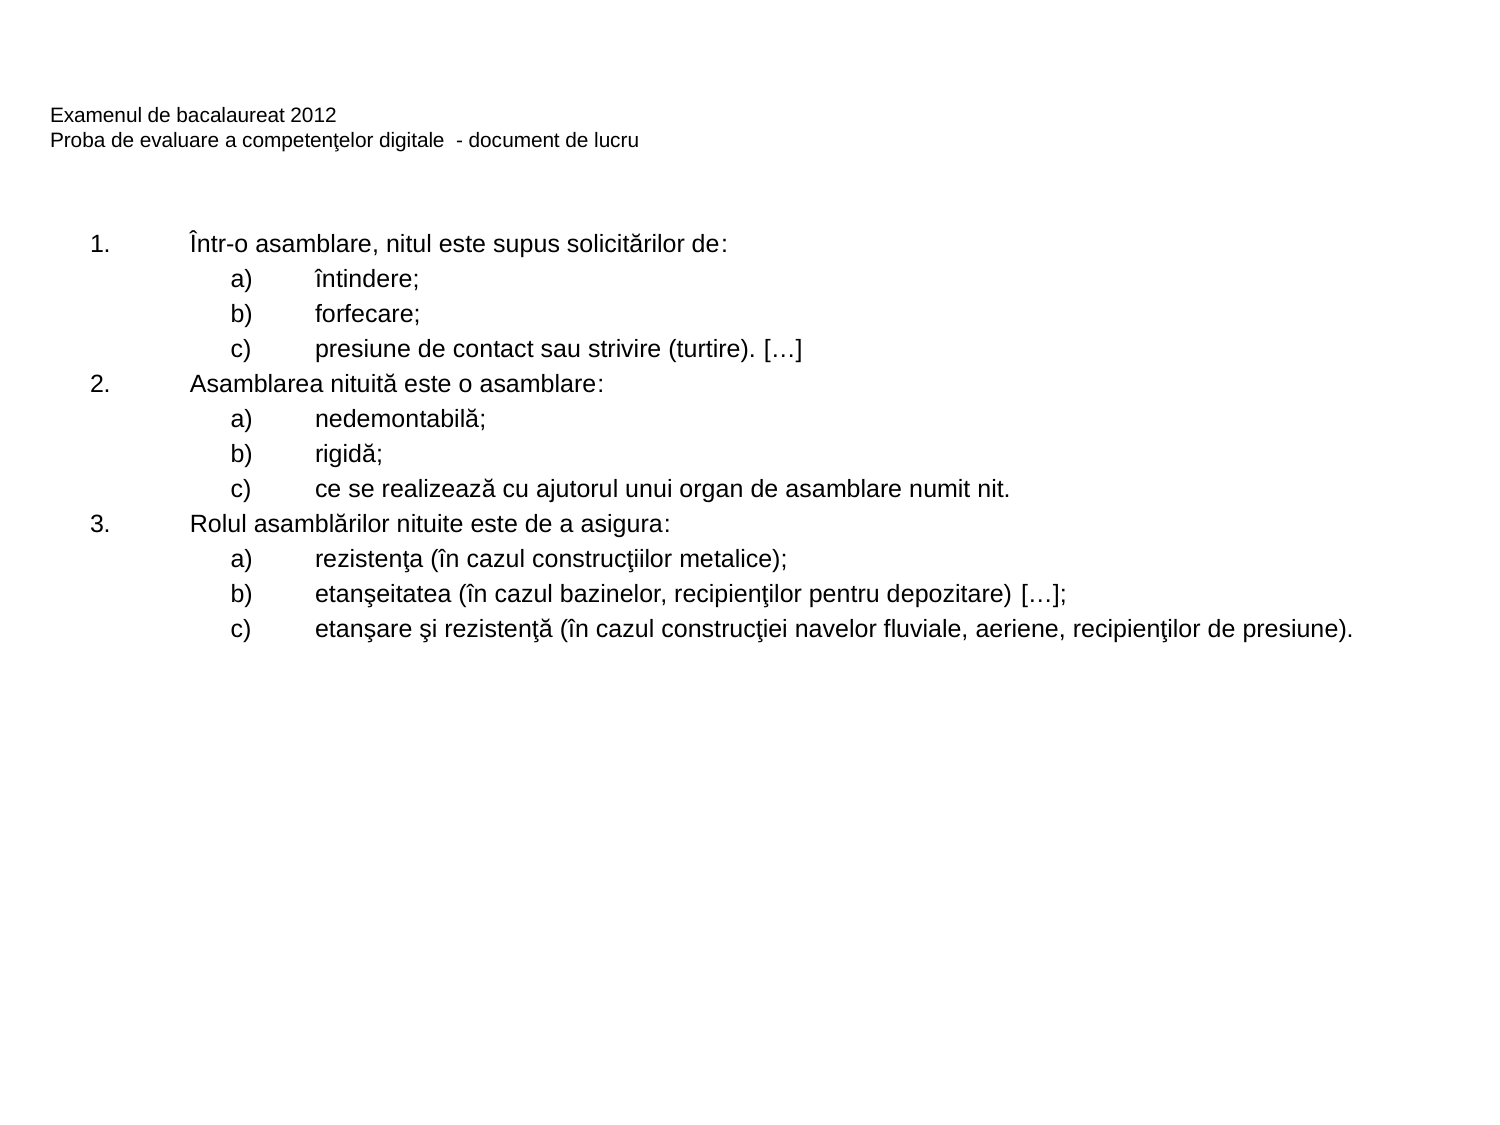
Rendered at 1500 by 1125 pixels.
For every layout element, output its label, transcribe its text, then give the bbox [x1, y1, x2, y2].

text_box Examenul de bacalaureat 2012 Proba de evaluare a competenţelor digitale - document de lucru [35, 94, 1447, 159]
list Într-o asamblare, nitul este supus solicitărilor de: întindere; forfecare; presiune de contact sau strivire (turtire). […] Asamblarea nituită este o asamblare: nedemontabilă; rigidă; ce se realizează cu ajutorul unui organ de asamblare numit nit. Rolul asamblărilor nituite este de a asigura: rezistenţa (în cazul construcţiilor metalice); etanşeitatea (în cazul bazinelor, recipienţilor pentru depozitare) […]; etanşare şi rezistenţă (în cazul construcţiei navelor fluviale, aeriene, recipienţilor de presiune). [74, 219, 1426, 1006]
